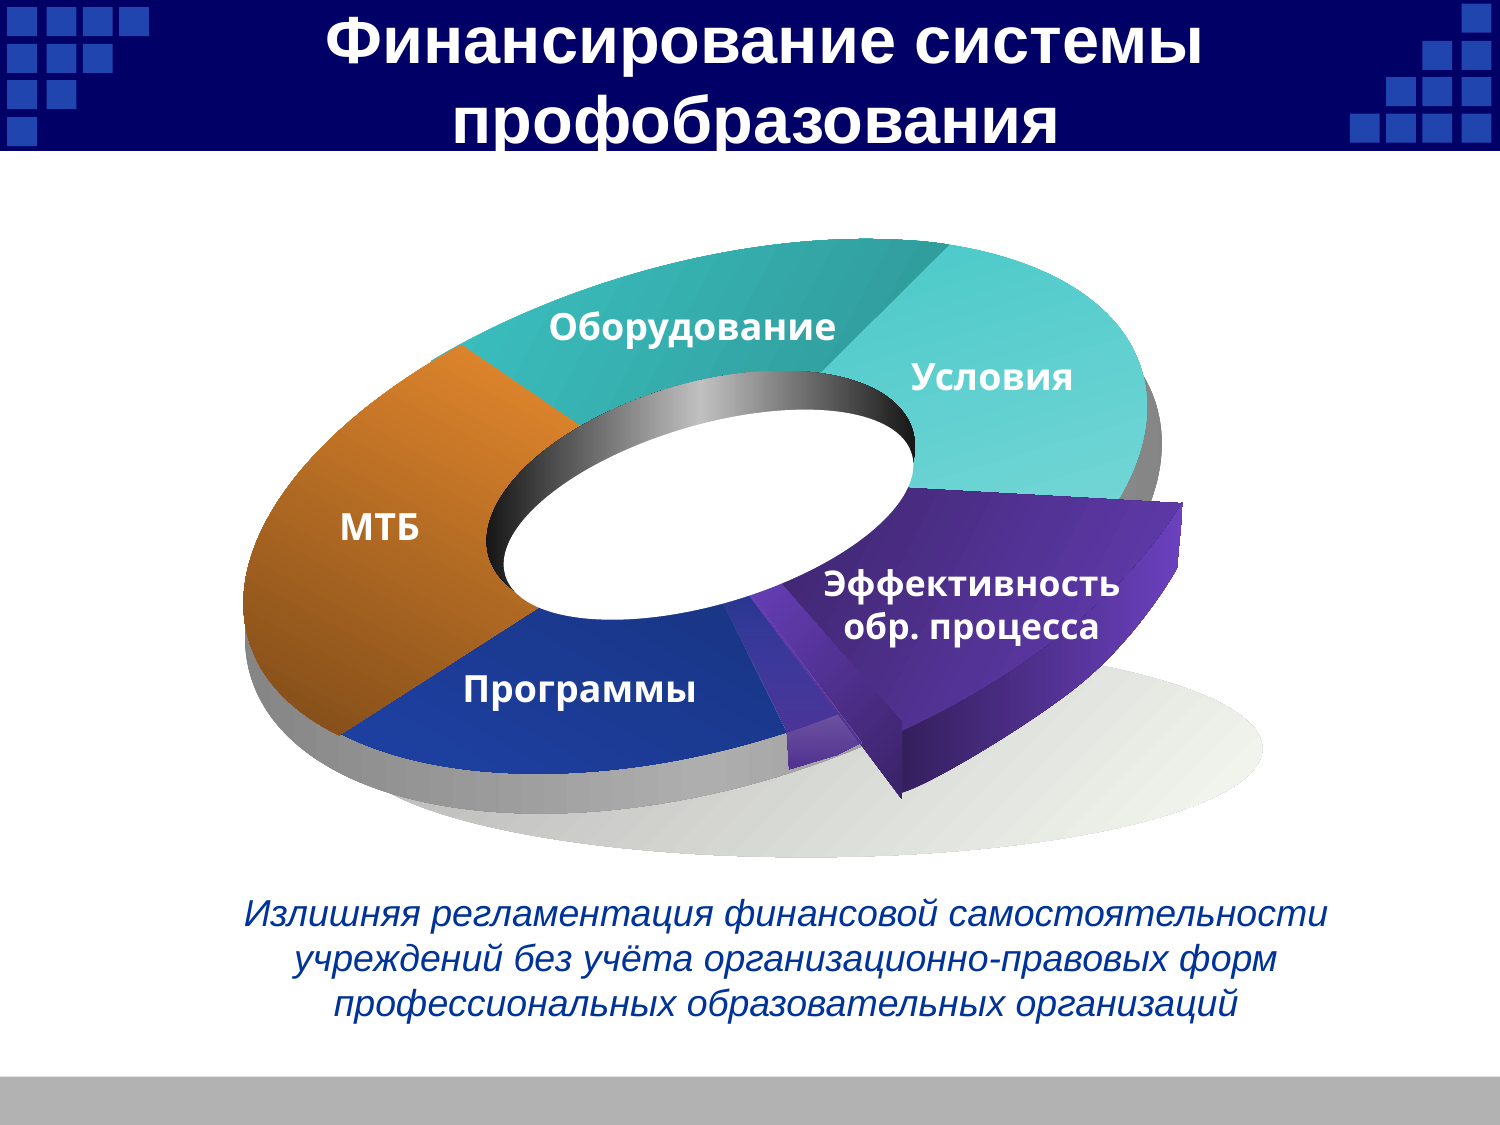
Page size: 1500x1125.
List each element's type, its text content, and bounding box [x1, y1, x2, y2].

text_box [223, 248, 1263, 858]
text_box Излишняя регламентация финансовой самостоятельности учреждений без учёта организационно-правовых форм профессиональных образовательных организаций [142, 881, 1430, 1032]
title Финансирование системы профобразования [159, 30, 1372, 124]
